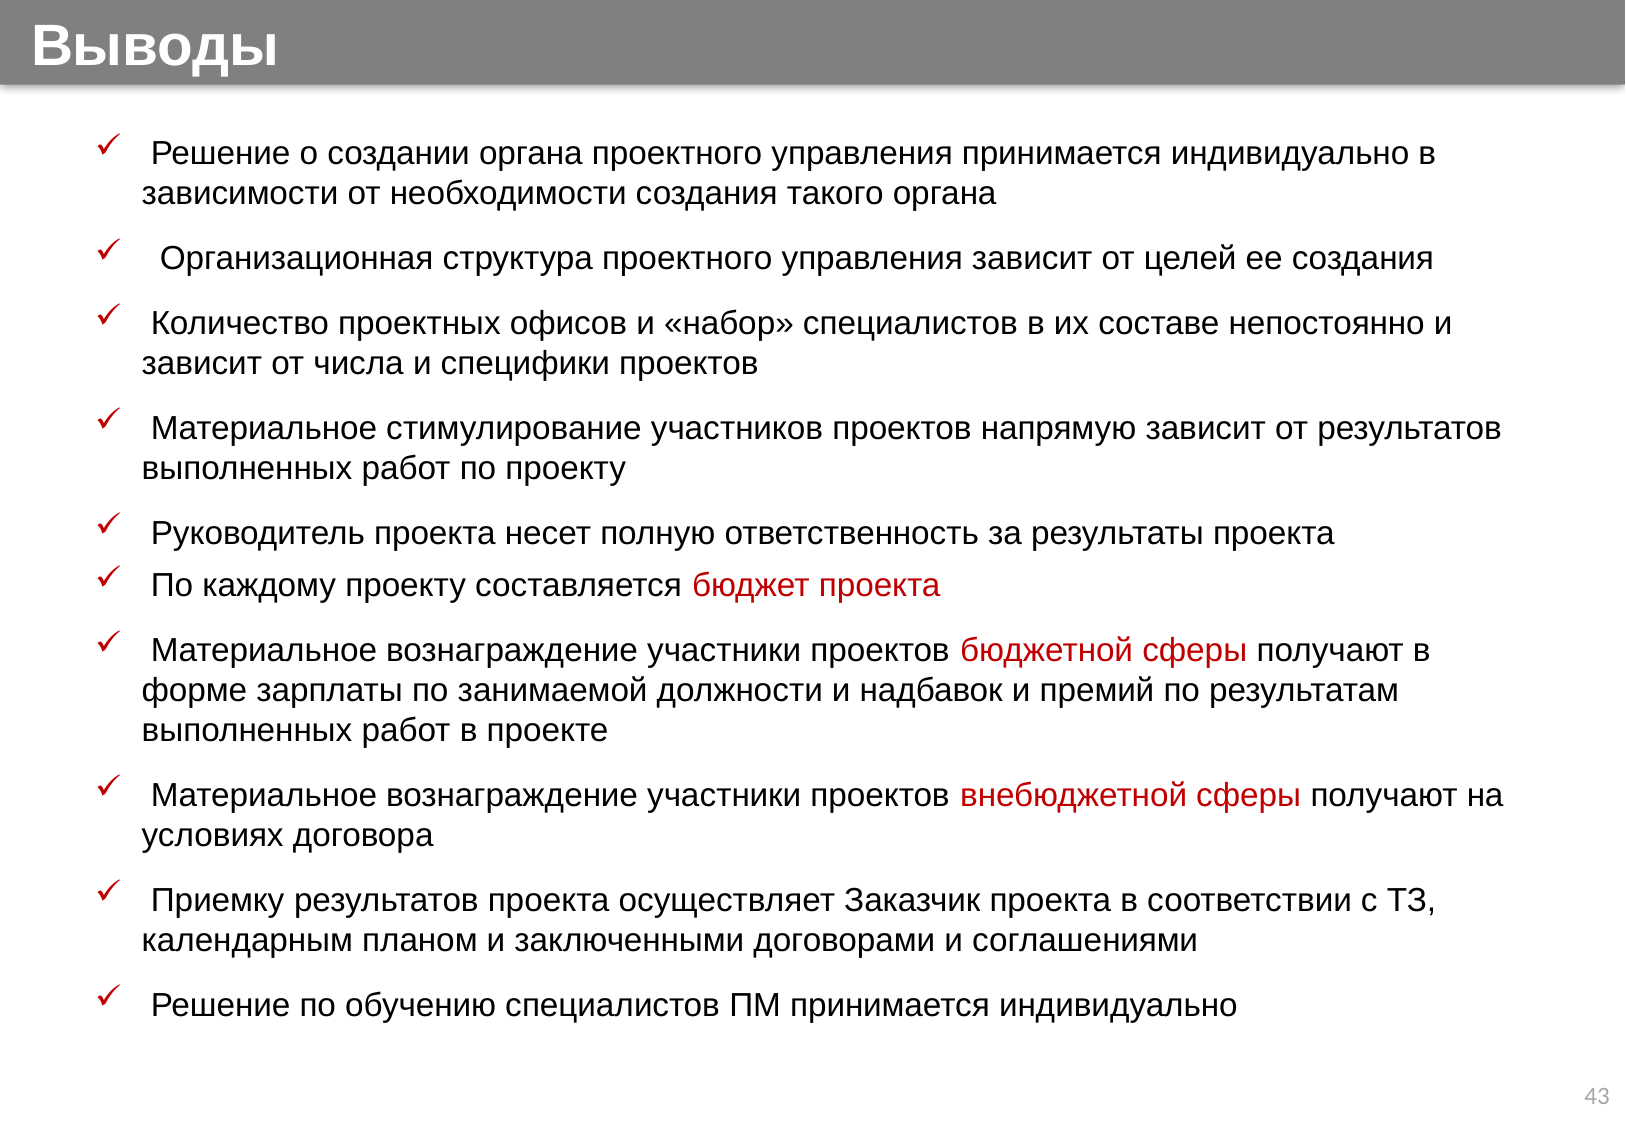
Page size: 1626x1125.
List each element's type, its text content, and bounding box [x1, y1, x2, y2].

text_box Выводы [0, 0, 1625, 85]
text_box Решение о создании органа проектного управления принимается индивидуально в зависимости от необходимости создания такого органа Организационная структура проектного управления зависит от целей ее создания Количество проектных офисов и «набор» специалистов в их составе непостоянно и зависит от числа и специфики проектов Материальное стимулирование участников проектов напрямую зависит от результатов выполненных работ по проекту Руководитель проекта несет полную ответственность за результаты проекта По каждому проекту составляется бюджет проекта Материальное вознаграждение участники проектов бюджетной сферы получают в форме зарплаты по занимаемой должности и надбавок и премий по результатам выполненных работ в проекте Материальное вознаграждение участники проектов внебюджетной сферы получают на условиях договора Приемку результатов проекта осуществляет Заказчик проекта в соответствии с ТЗ, календарным планом и заключенными договорами и соглашениями Решение по обучению специалистов ПМ принимается индивидуально [79, 124, 1520, 1030]
slide_number 43 [1259, 1065, 1625, 1125]
